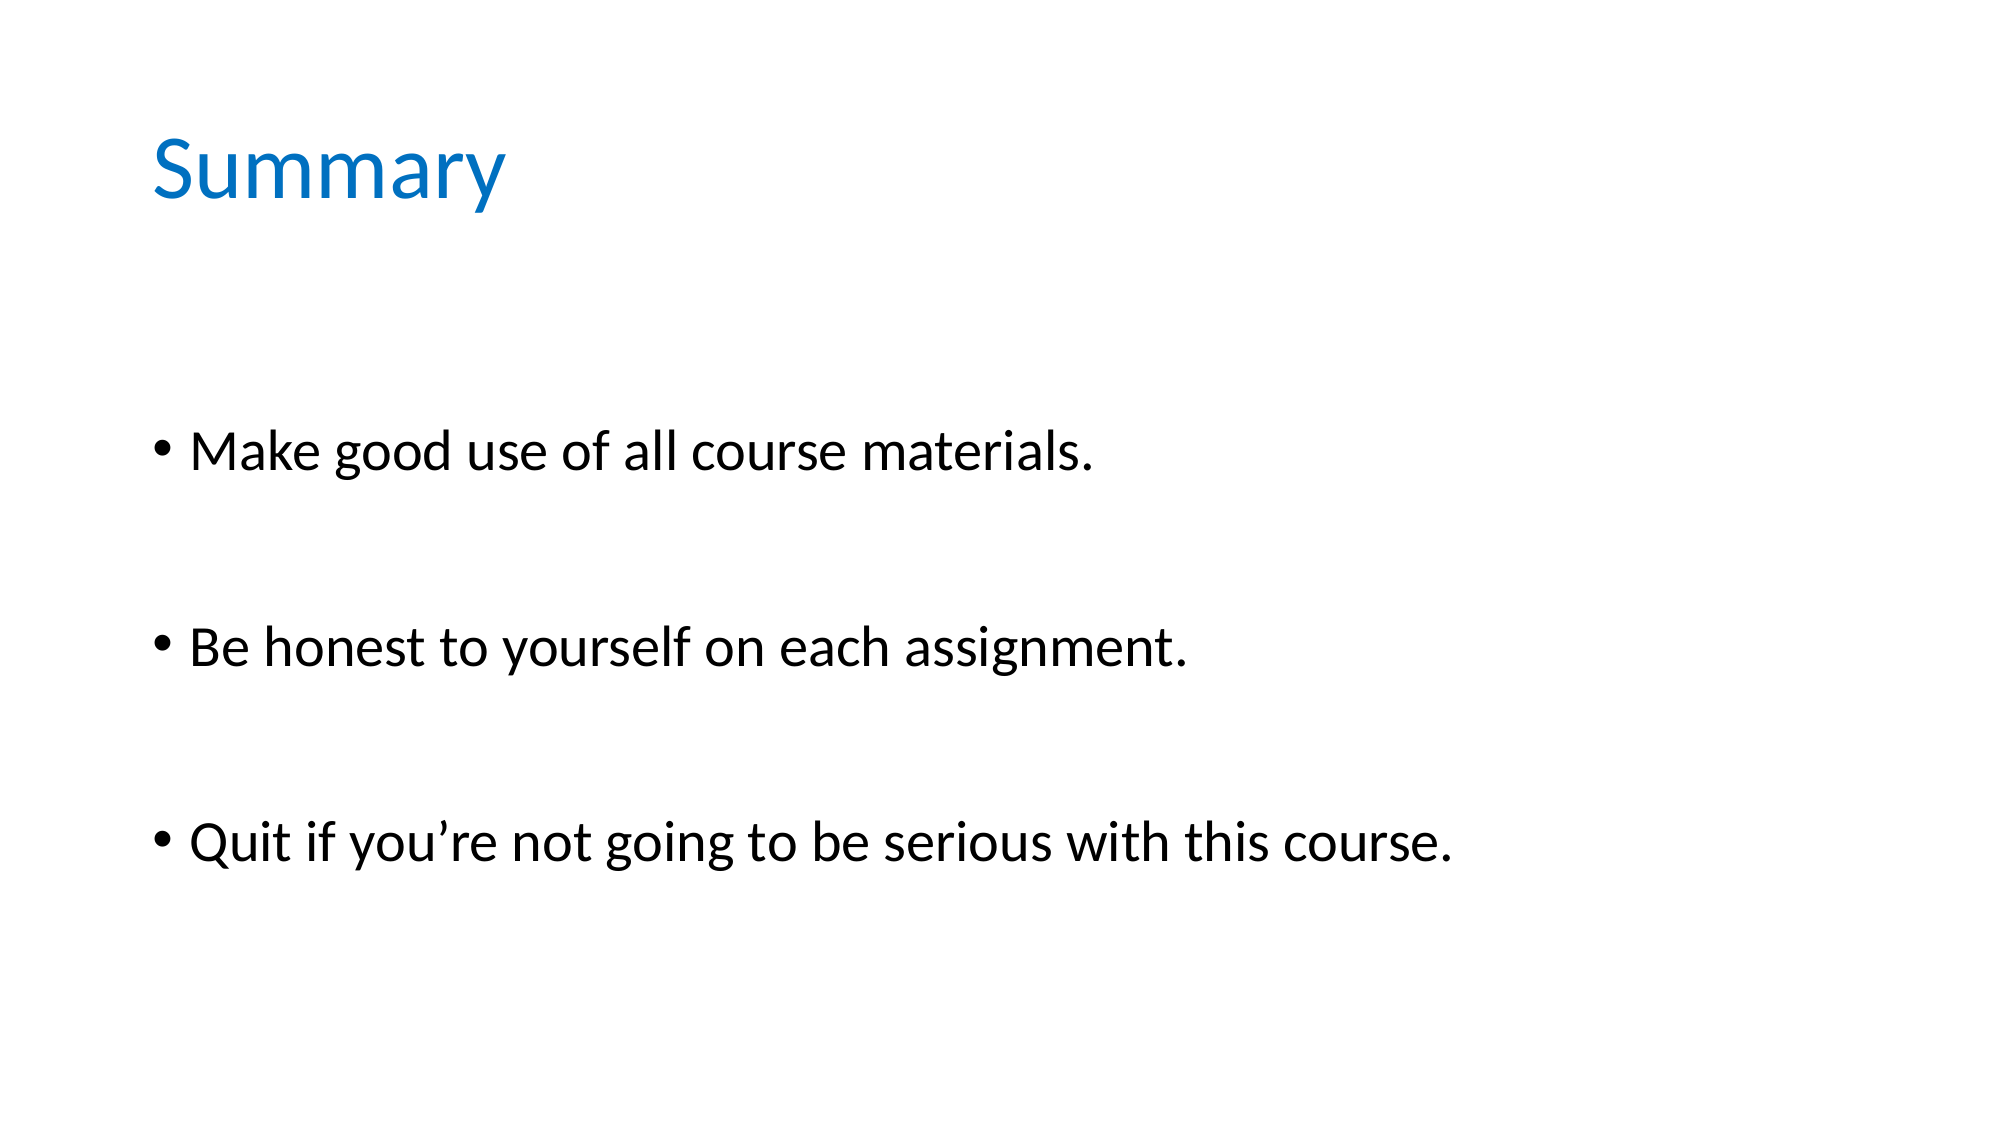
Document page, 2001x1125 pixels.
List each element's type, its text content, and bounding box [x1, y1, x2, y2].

list Make good use of all course materials. Be honest to yourself on each assignment. Quit if you’re not going to be serious with this course. [137, 299, 1863, 1014]
title Summary [137, 59, 1863, 278]
